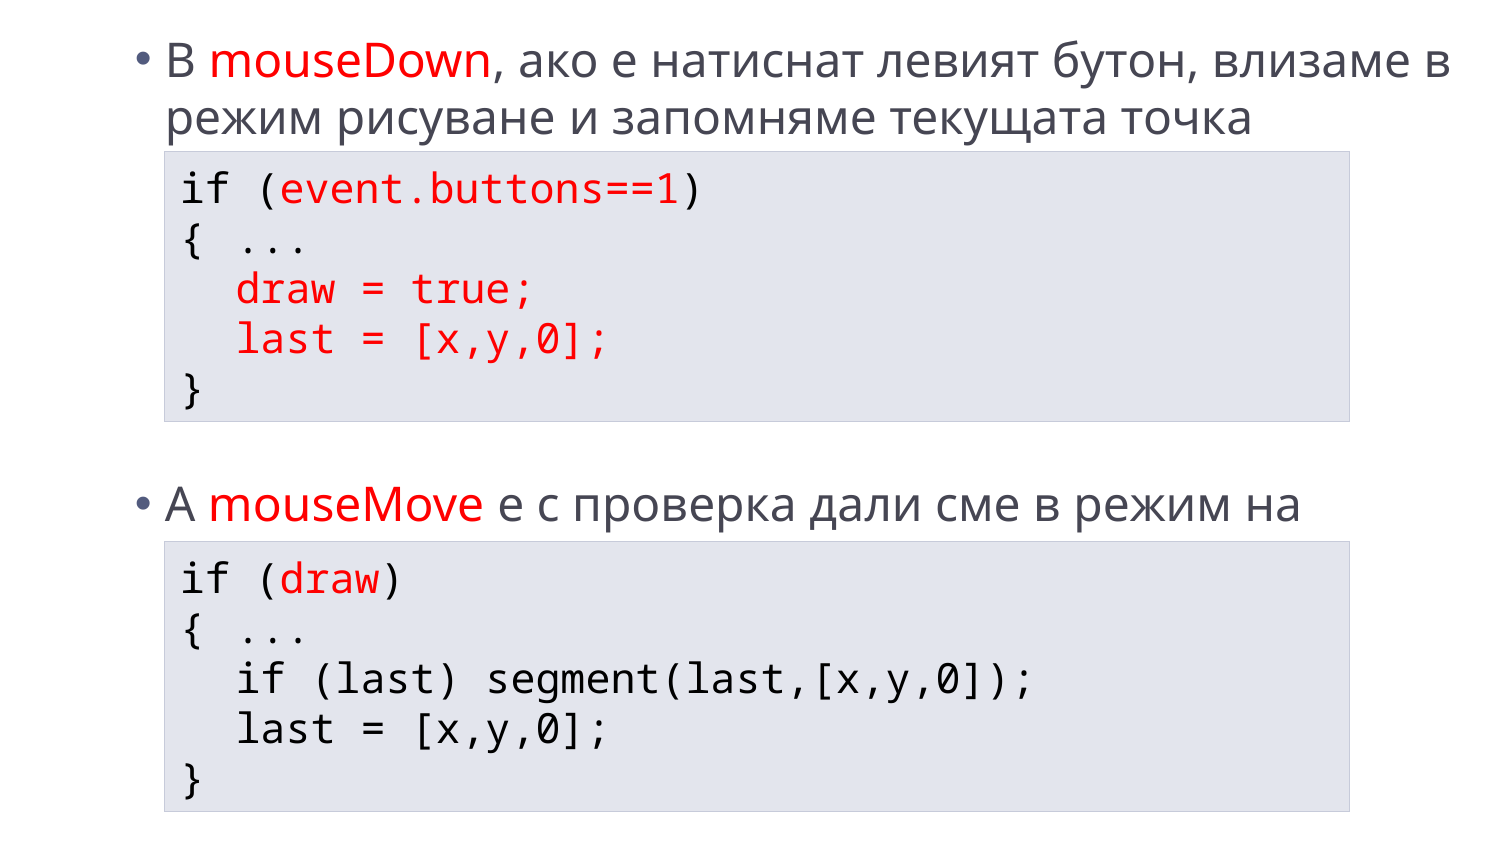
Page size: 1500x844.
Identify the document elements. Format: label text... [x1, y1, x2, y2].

text_box if (draw) { ... if (last) segment(last,[x,y,0]); last = [x,y,0]; } [164, 541, 1350, 812]
text_box if (event.buttons==1) { ... draw = true; last = [x,y,0]; } [164, 151, 1350, 422]
list В mouseDown, ако е натиснат левият бутон, влизаме в режим рисуване и запомняме текущата точка А mouseMove е с проверка дали сме в режим на рисуване [75, 21, 1475, 835]
